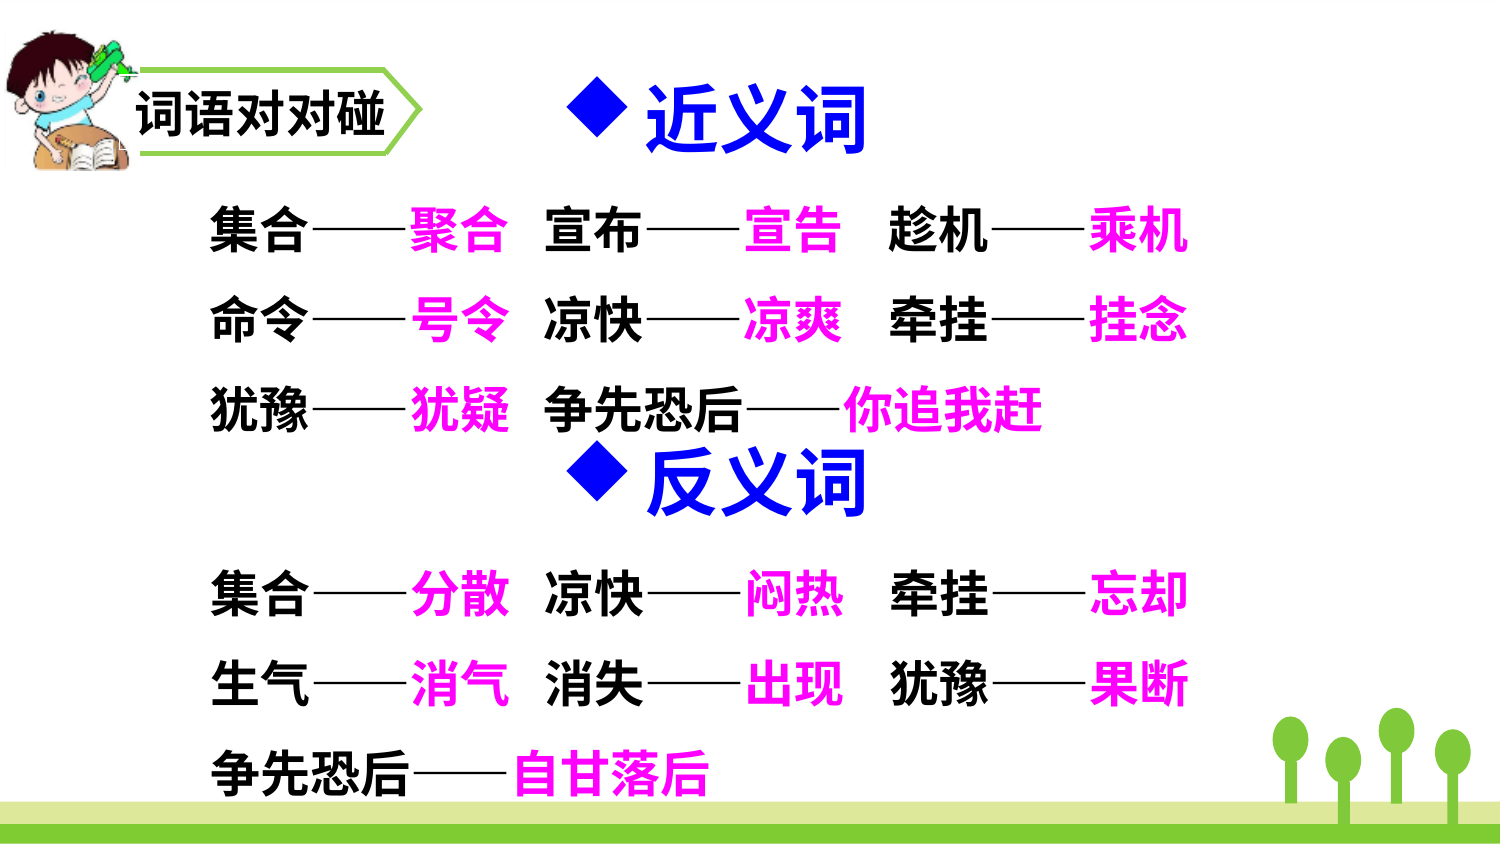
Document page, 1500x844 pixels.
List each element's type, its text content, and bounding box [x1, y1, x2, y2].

text_box 近义词 [548, 66, 881, 168]
text_box 集合——分散 凉快——闷热 牵挂——忘却 生气——消气 消失——出现 犹豫——果断 争先恐后——自甘落后 [199, 526, 1340, 808]
text_box 集合——聚合 宣布——宣告 趁机——乘机 命令——号令 凉快——凉爽 牵挂——挂念 犹豫——犹疑 争先恐后——你追我赶 [198, 163, 1339, 445]
text_box 反义词 [549, 429, 882, 531]
picture [0, 0, 1500, 801]
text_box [4, 28, 449, 171]
